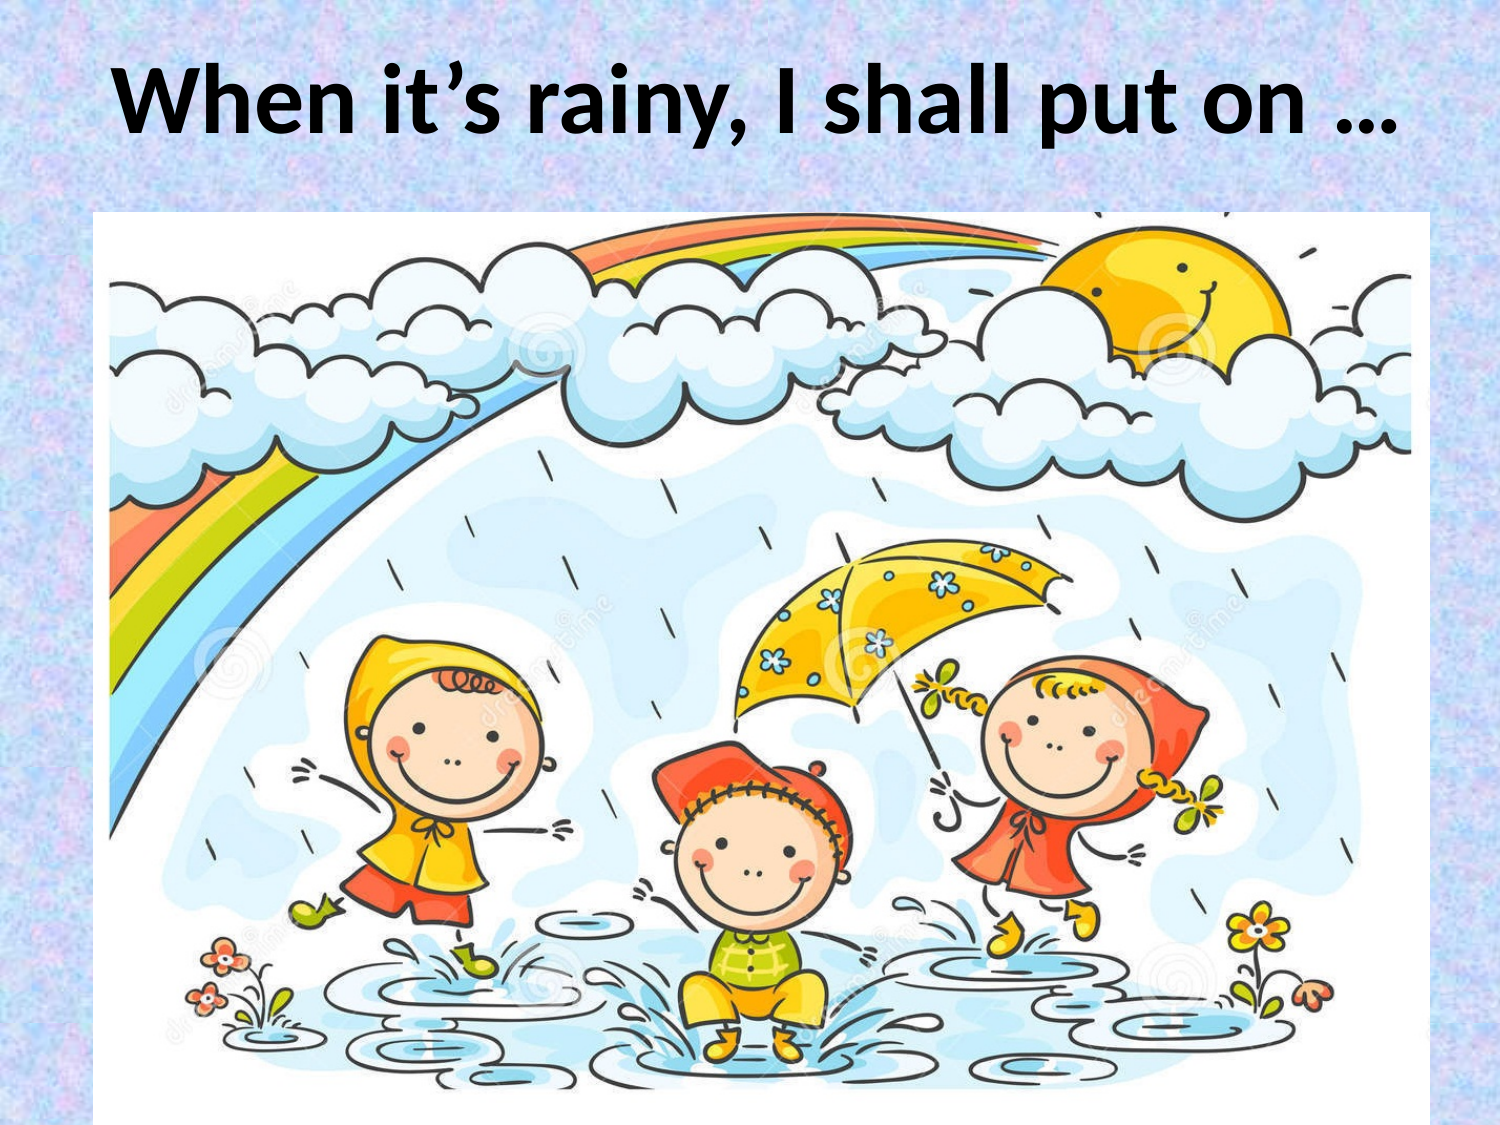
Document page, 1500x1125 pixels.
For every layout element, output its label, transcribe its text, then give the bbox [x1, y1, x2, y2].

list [93, 212, 1430, 1125]
picture [0, 0, 1500, 1125]
title When it’s rainy, I shall put on … [81, 0, 1433, 188]
